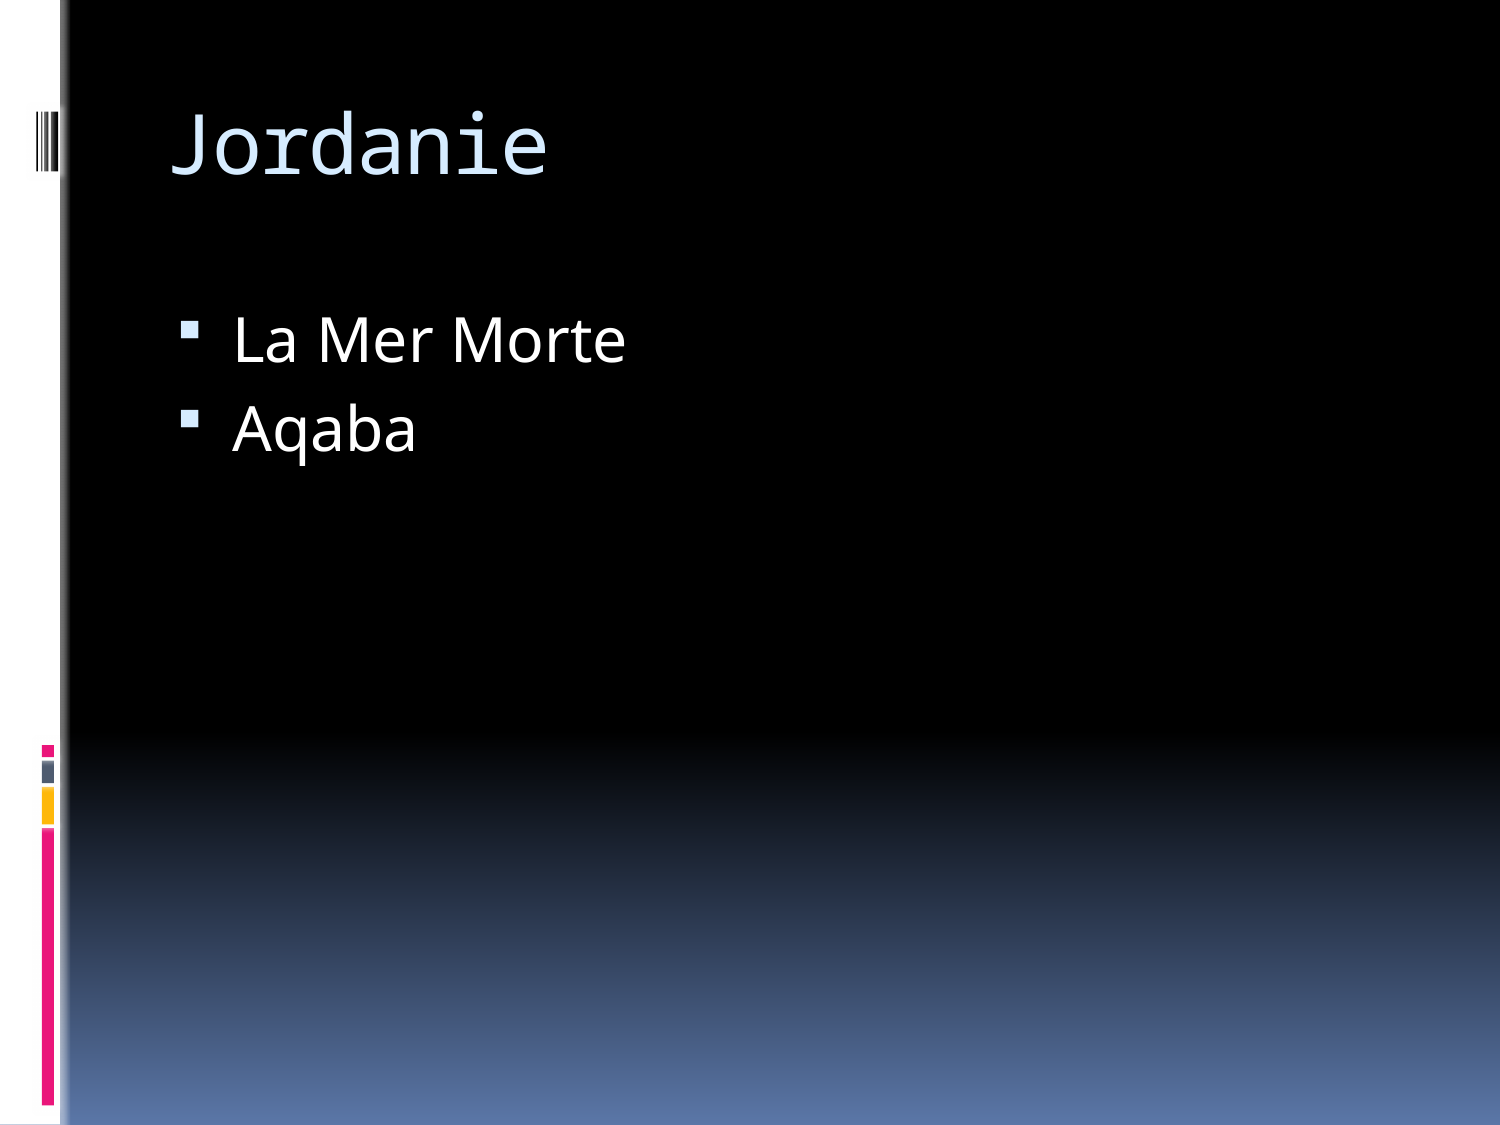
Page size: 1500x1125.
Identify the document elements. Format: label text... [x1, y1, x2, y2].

list La Mer Morte Aqaba [150, 292, 1425, 1043]
title Jordanie [150, 83, 1425, 234]
